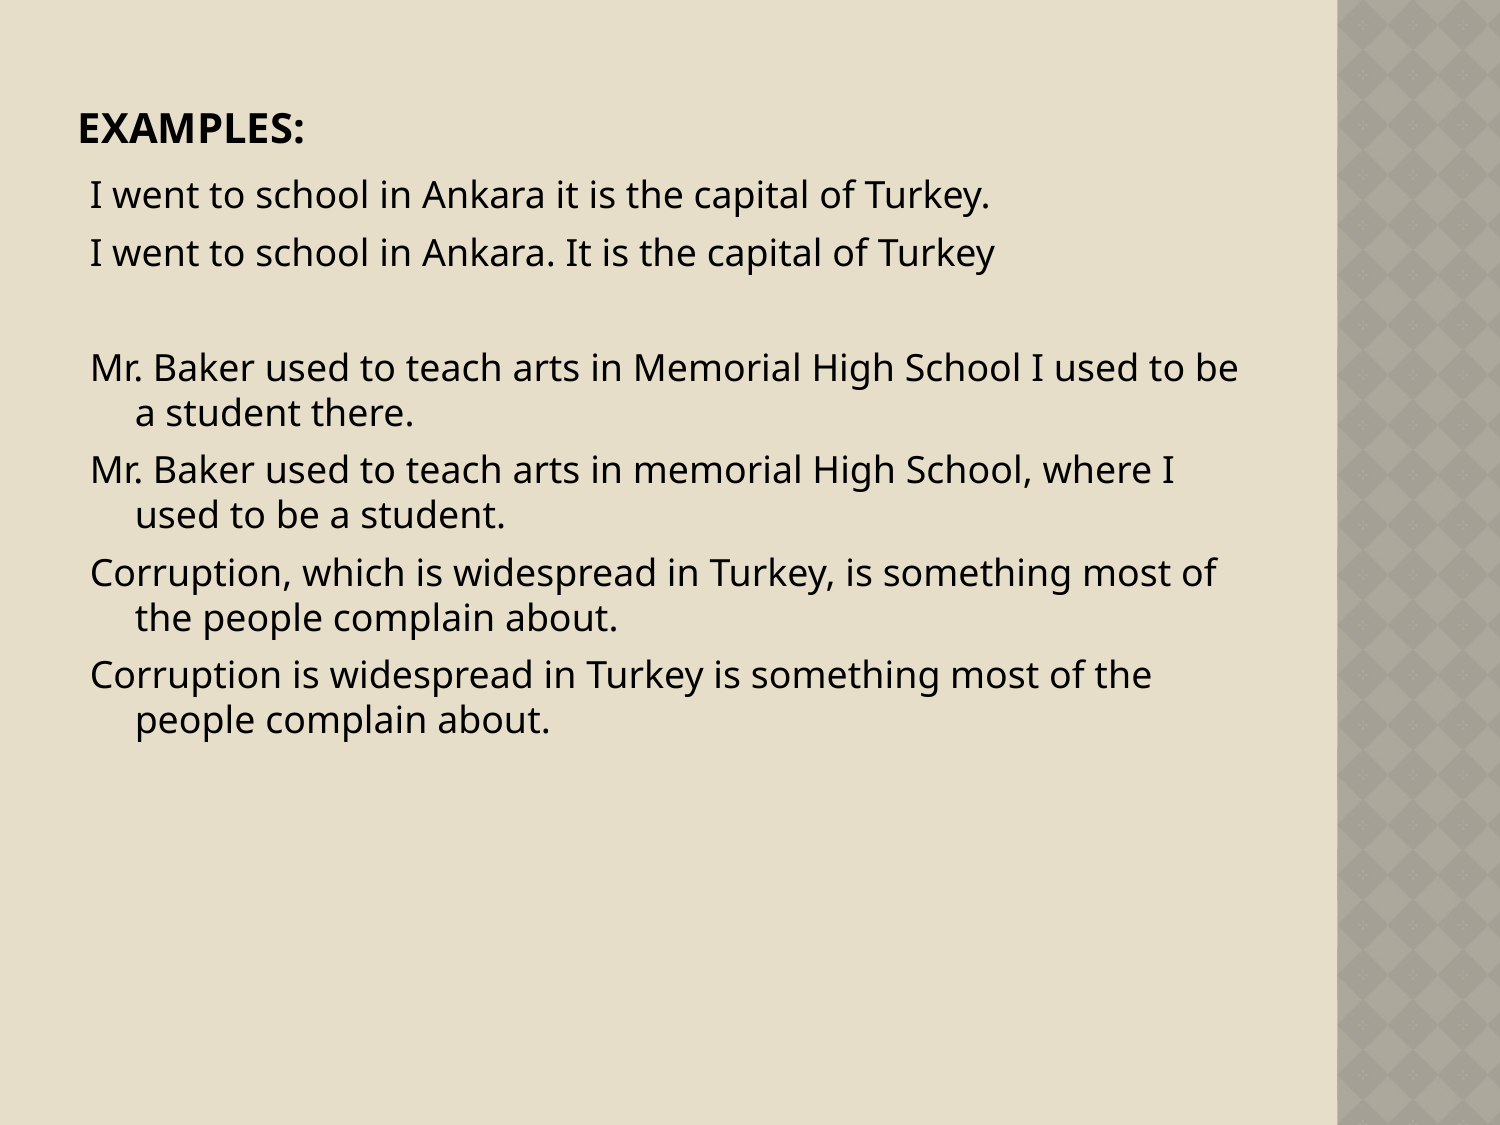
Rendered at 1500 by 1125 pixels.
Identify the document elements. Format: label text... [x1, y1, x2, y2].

list I went to school in Ankara it is the capital of Turkey. I went to school in Ankara. It is the capital of Turkey Mr. Baker used to teach arts in Memorial High School I used to be a student there. Mr. Baker used to teach arts in memorial High School, where I used to be a student. Corruption, which is widespread in Turkey, is something most of the people complain about. Corruption is widespread in Turkey is something most of the people complain about. [75, 164, 1263, 1059]
title Examples: [70, 52, 1263, 153]
